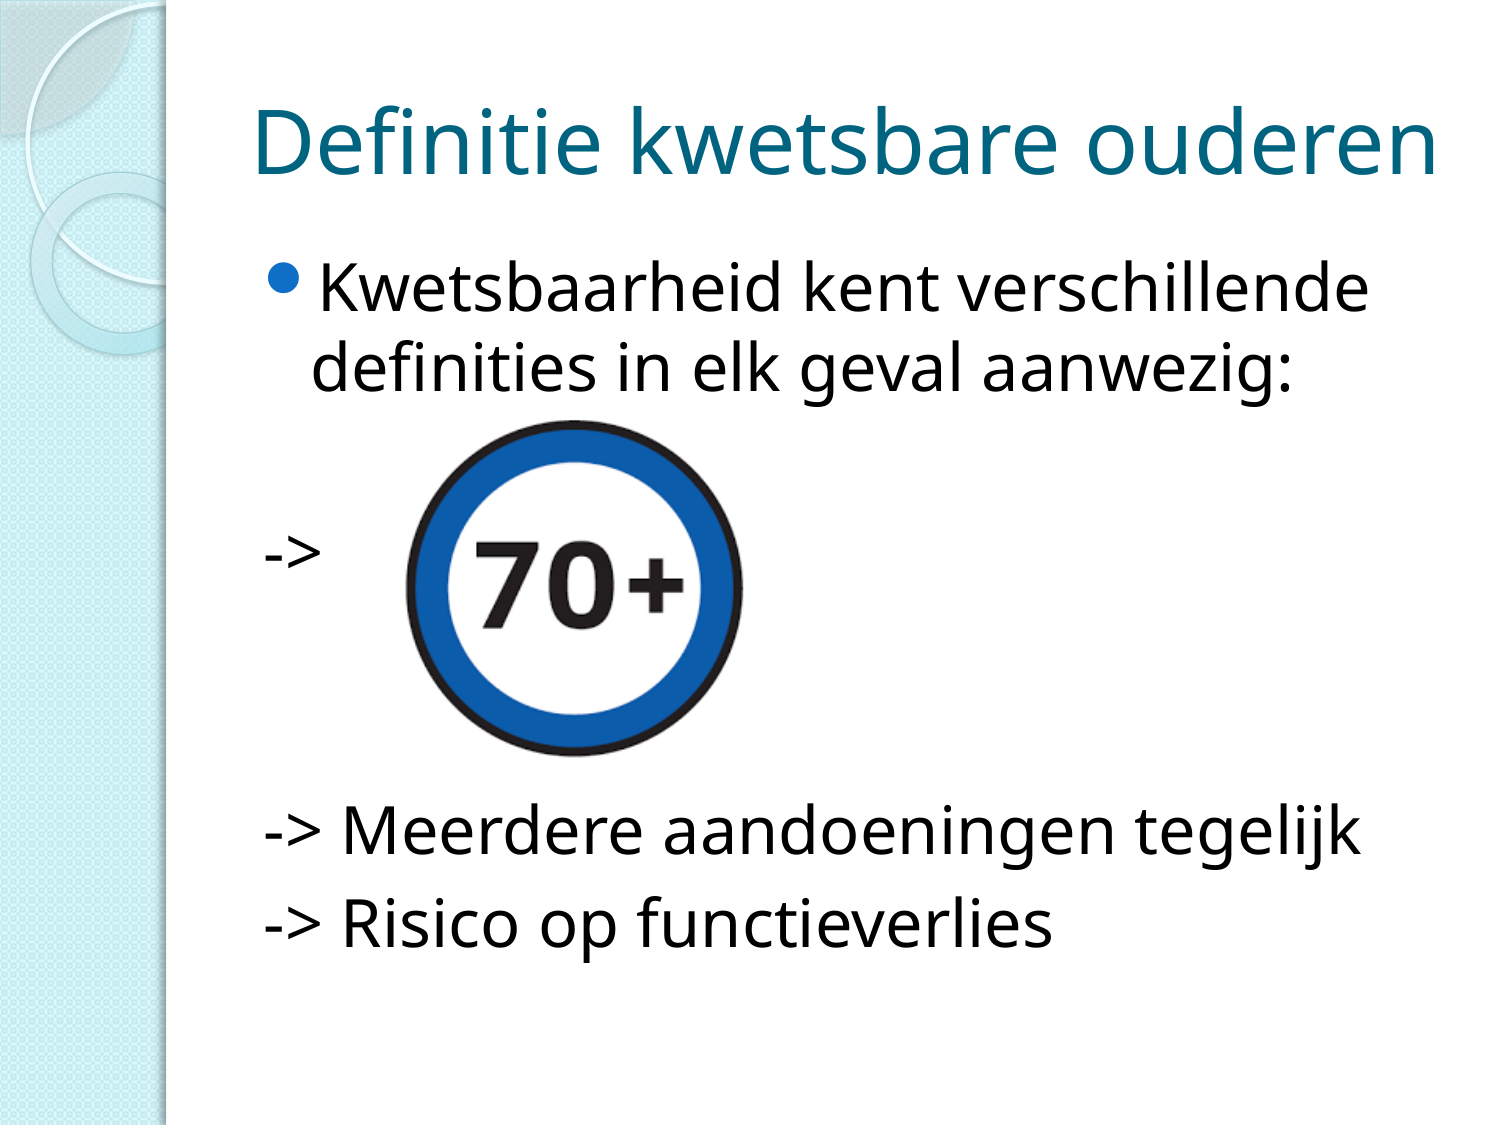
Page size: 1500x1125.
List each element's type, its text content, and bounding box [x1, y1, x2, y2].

title Definitie kwetsbare ouderen [235, 45, 1466, 233]
list Kwetsbaarheid kent verschillende definities in elk geval aanwezig: -> -> Meerdere aandoeningen tegelijk -> Risico op functieverlies [235, 237, 1466, 1025]
picture [403, 408, 748, 767]
